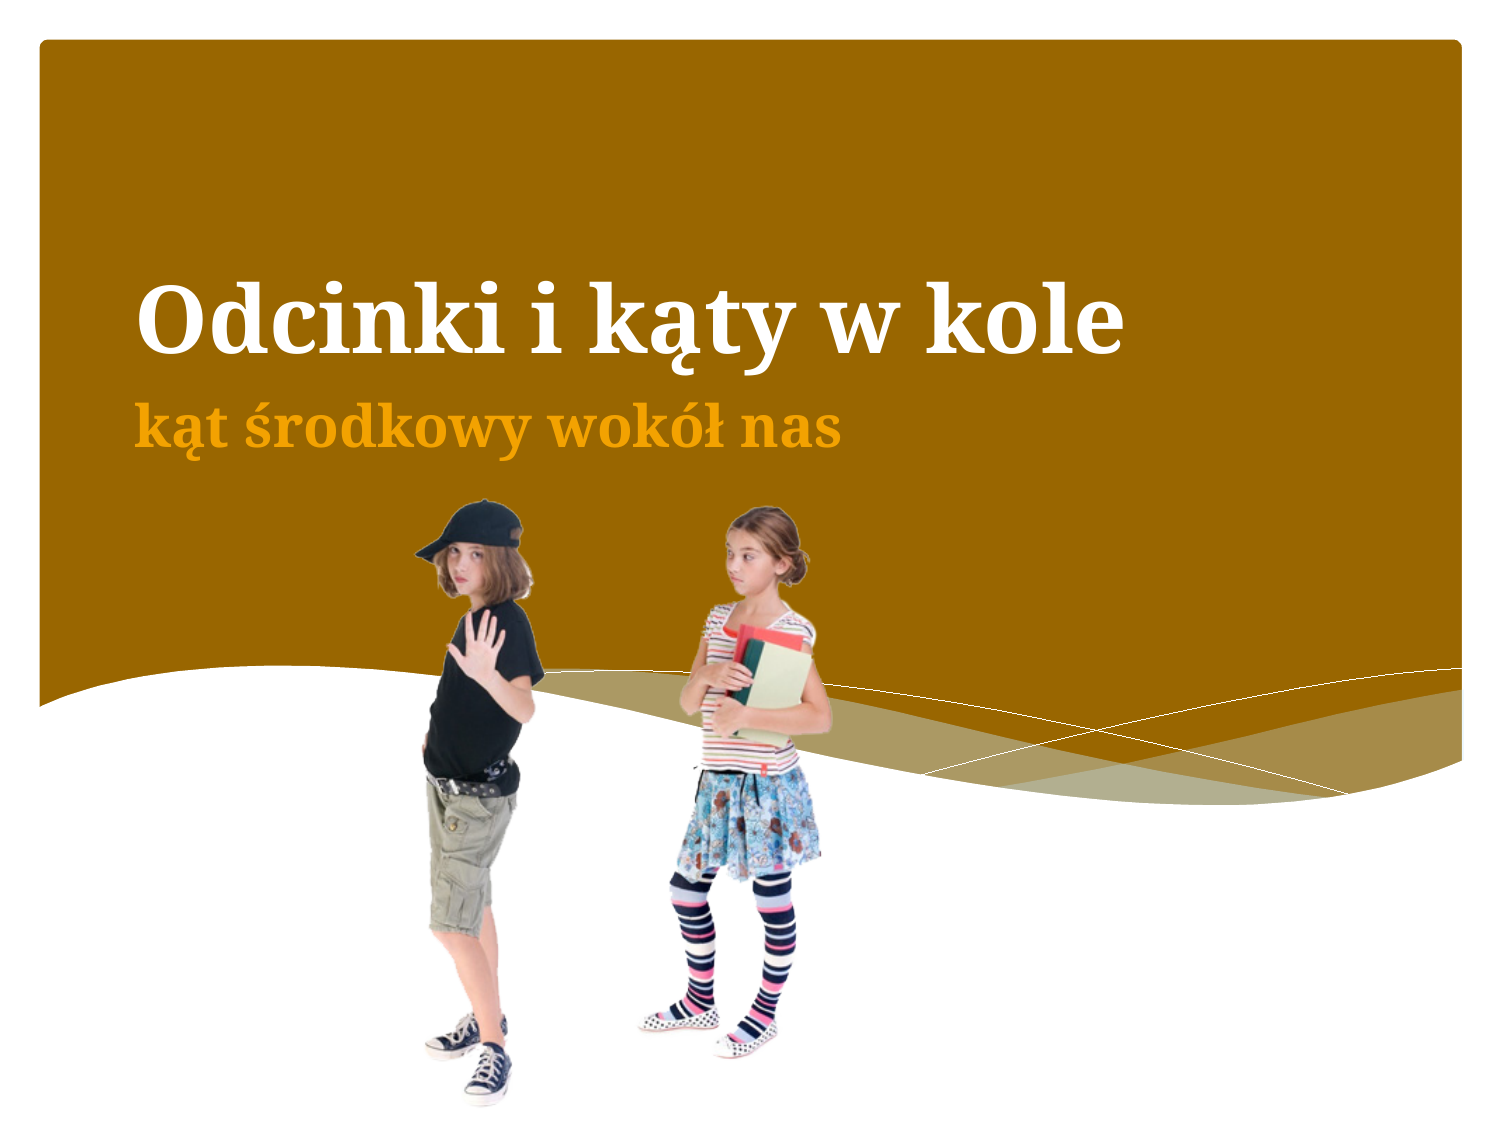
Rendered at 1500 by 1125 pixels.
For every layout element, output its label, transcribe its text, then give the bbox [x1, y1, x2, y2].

picture [361, 398, 858, 1125]
text_box kąt środkowy wokół nas [119, 381, 1201, 525]
title Odcinki i kąty w kole [119, 252, 1201, 381]
